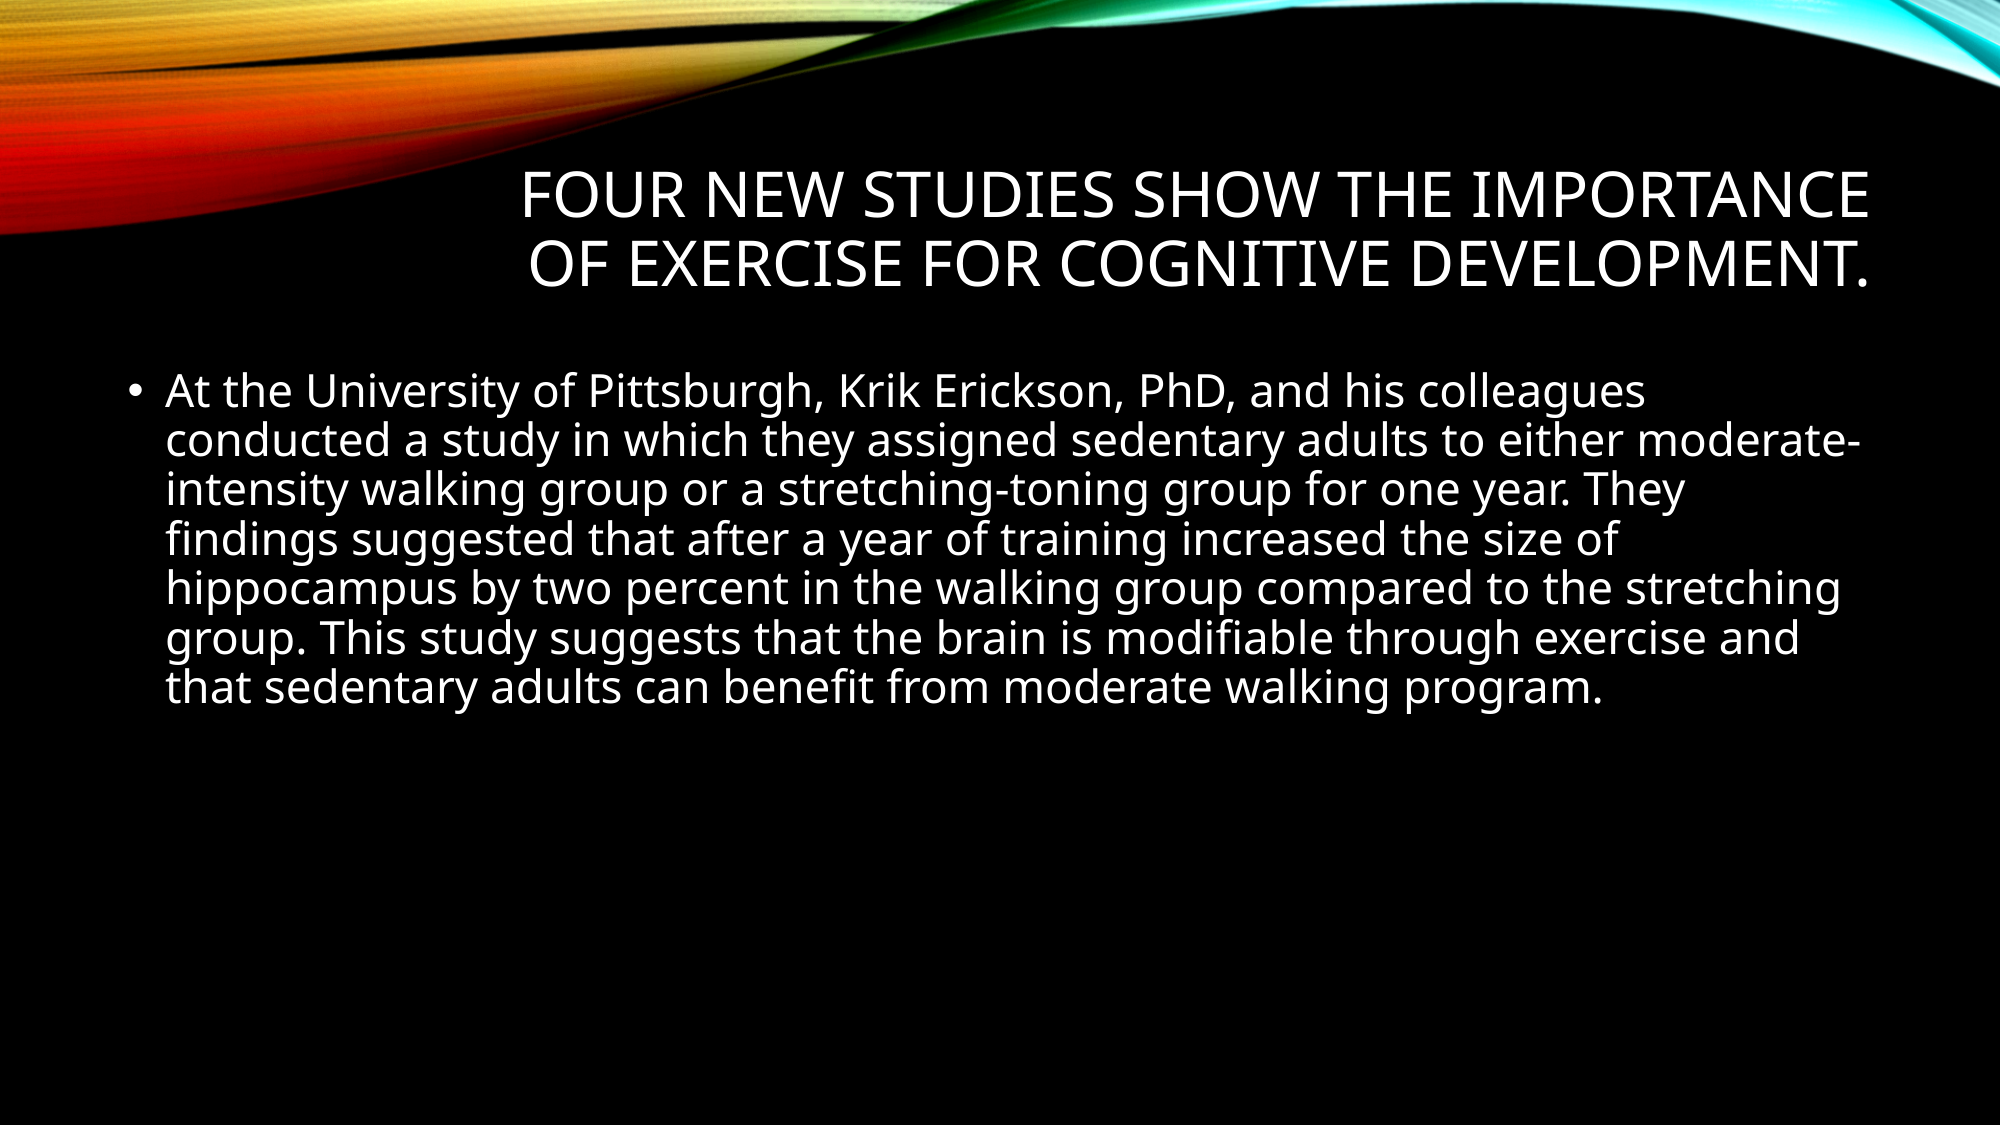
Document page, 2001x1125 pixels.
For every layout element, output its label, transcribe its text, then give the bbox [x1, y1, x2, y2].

picture [0, 0, 2000, 237]
title Four new studies show the importance of exercise for cognitive development. [474, 125, 1888, 338]
list At the University of Pittsburgh, Krik Erickson, PhD, and his colleagues conducted a study in which they assigned sedentary adults to either moderate-intensity walking group or a stretching-toning group for one year. They findings suggested that after a year of training increased the size of hippocampus by two percent in the walking group compared to the stretching group. This study suggests that the brain is modifiable through exercise and that sedentary adults can benefit from moderate walking program. [112, 360, 1888, 1021]
